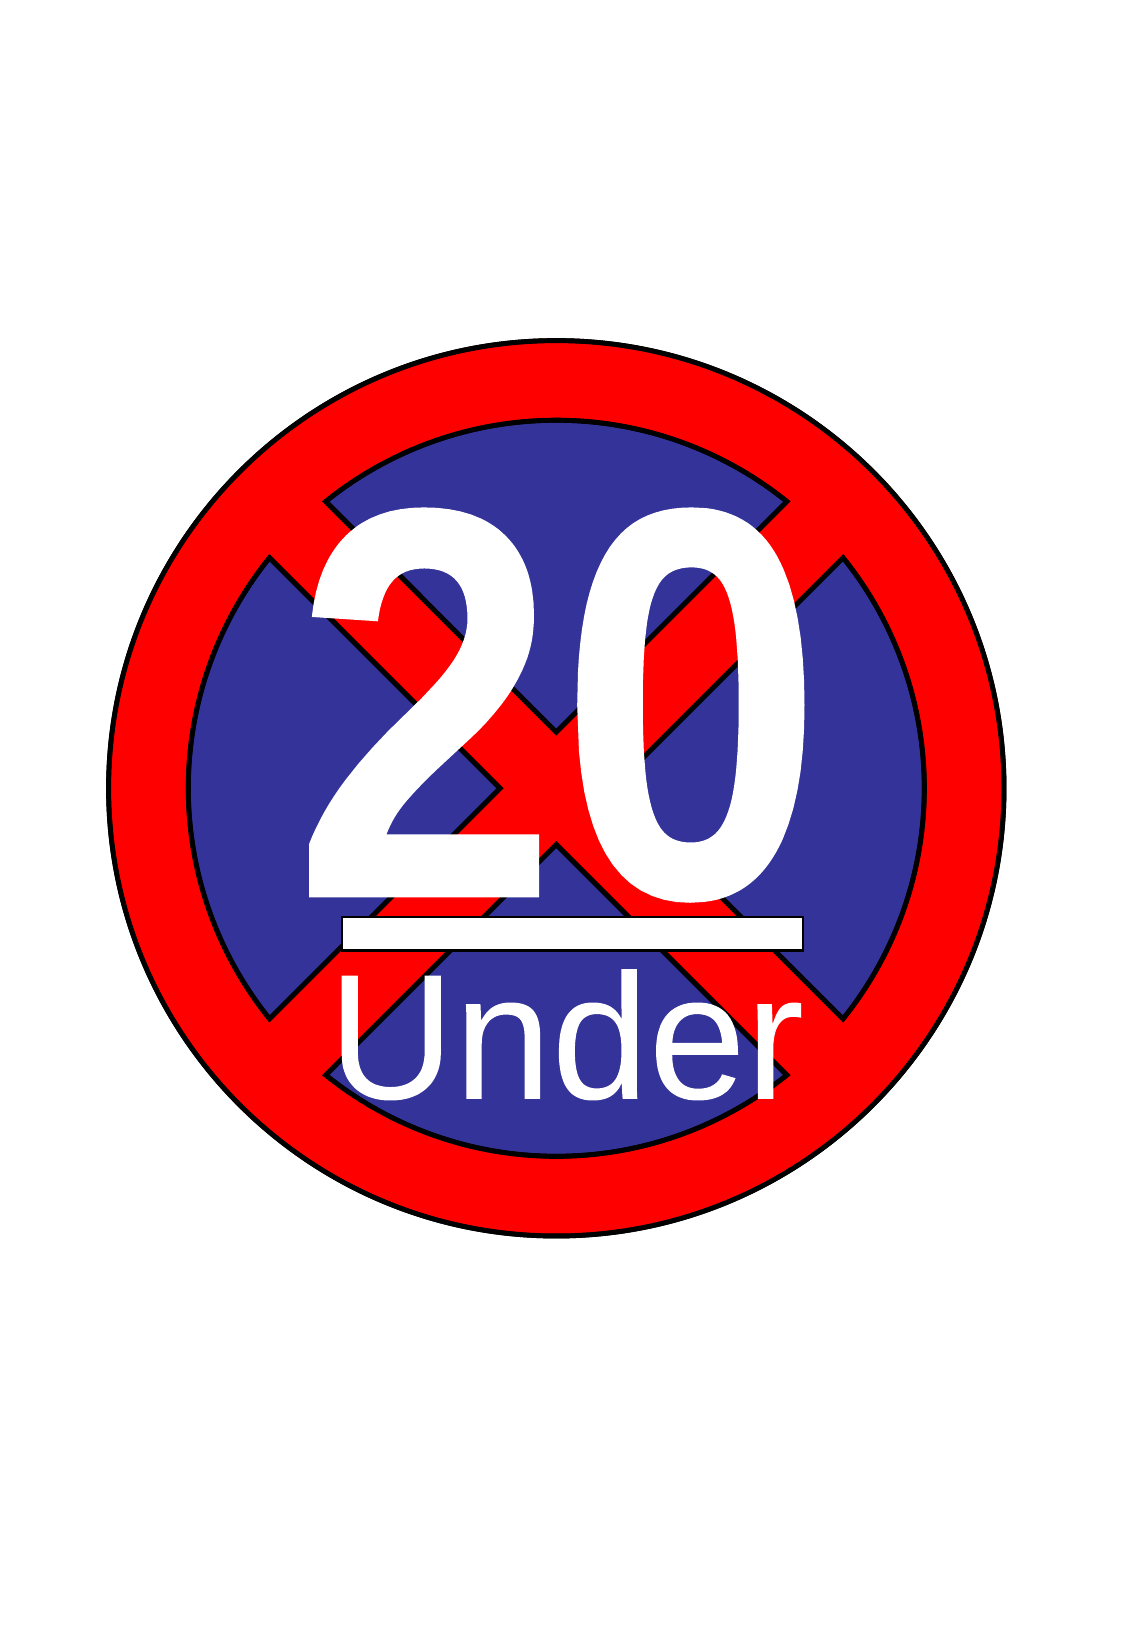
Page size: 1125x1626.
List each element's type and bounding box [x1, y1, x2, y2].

text_box [111, 343, 1002, 1234]
